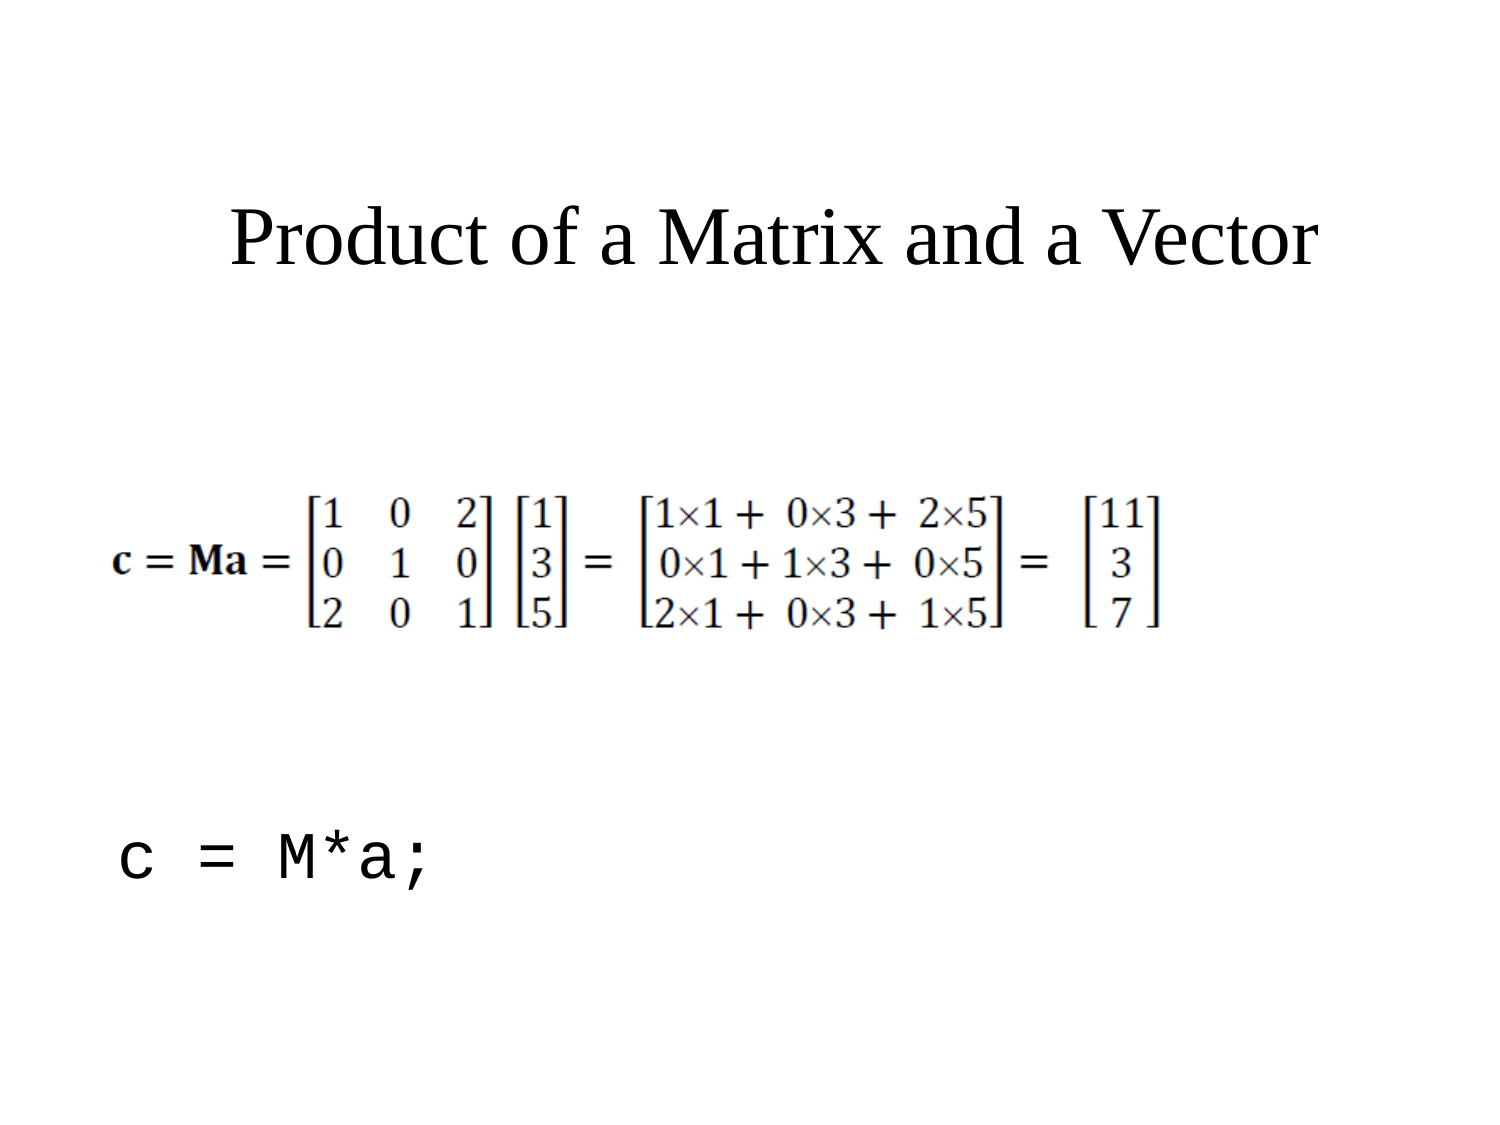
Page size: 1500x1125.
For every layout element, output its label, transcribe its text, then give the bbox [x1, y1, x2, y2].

title Product of a Matrix and a Vector [99, 137, 1450, 325]
picture [87, 453, 1213, 692]
text_box c = M*a; [102, 804, 493, 899]
